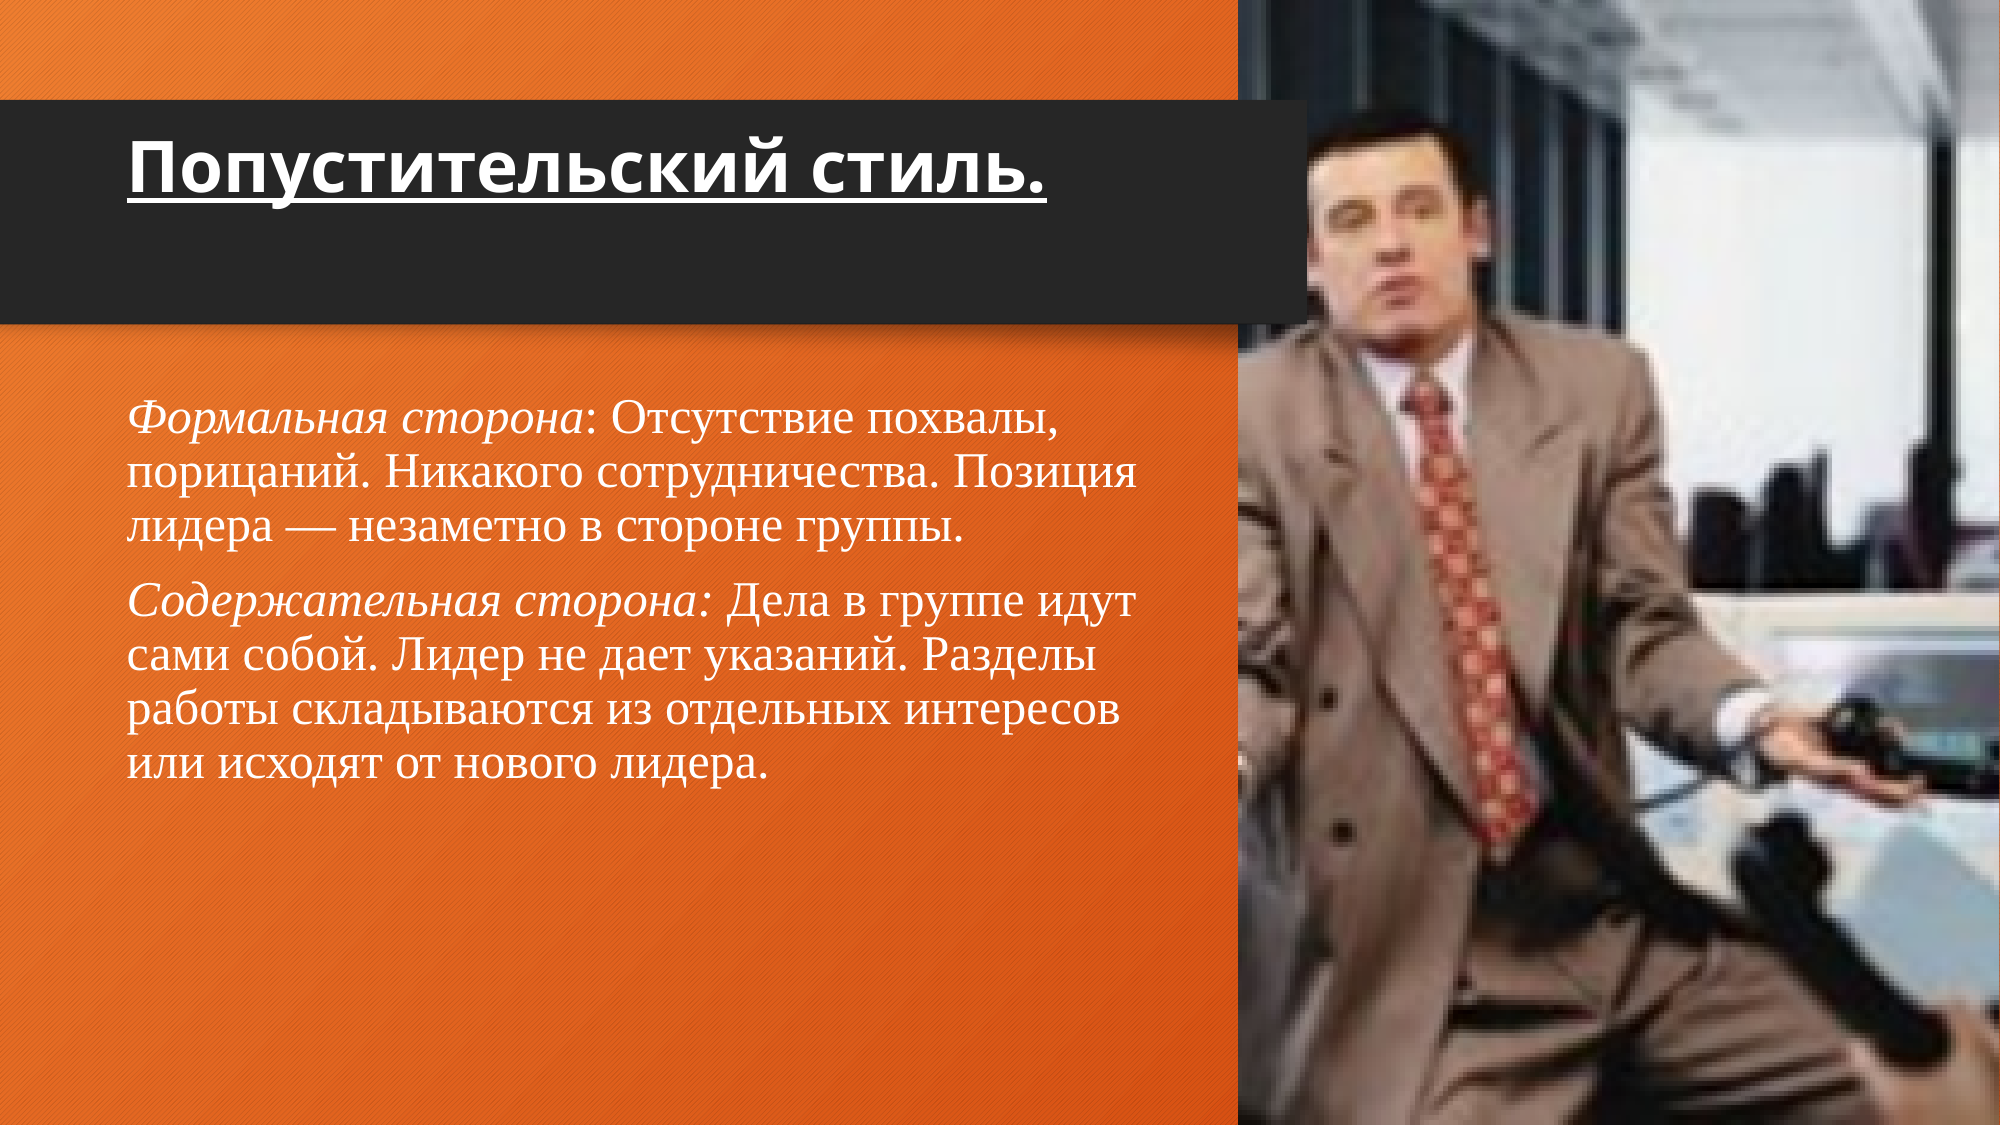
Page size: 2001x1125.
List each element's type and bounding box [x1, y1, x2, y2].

text_box [0, 377, 1237, 1125]
text_box [0, 0, 1237, 322]
picture [0, 0, 2000, 1125]
